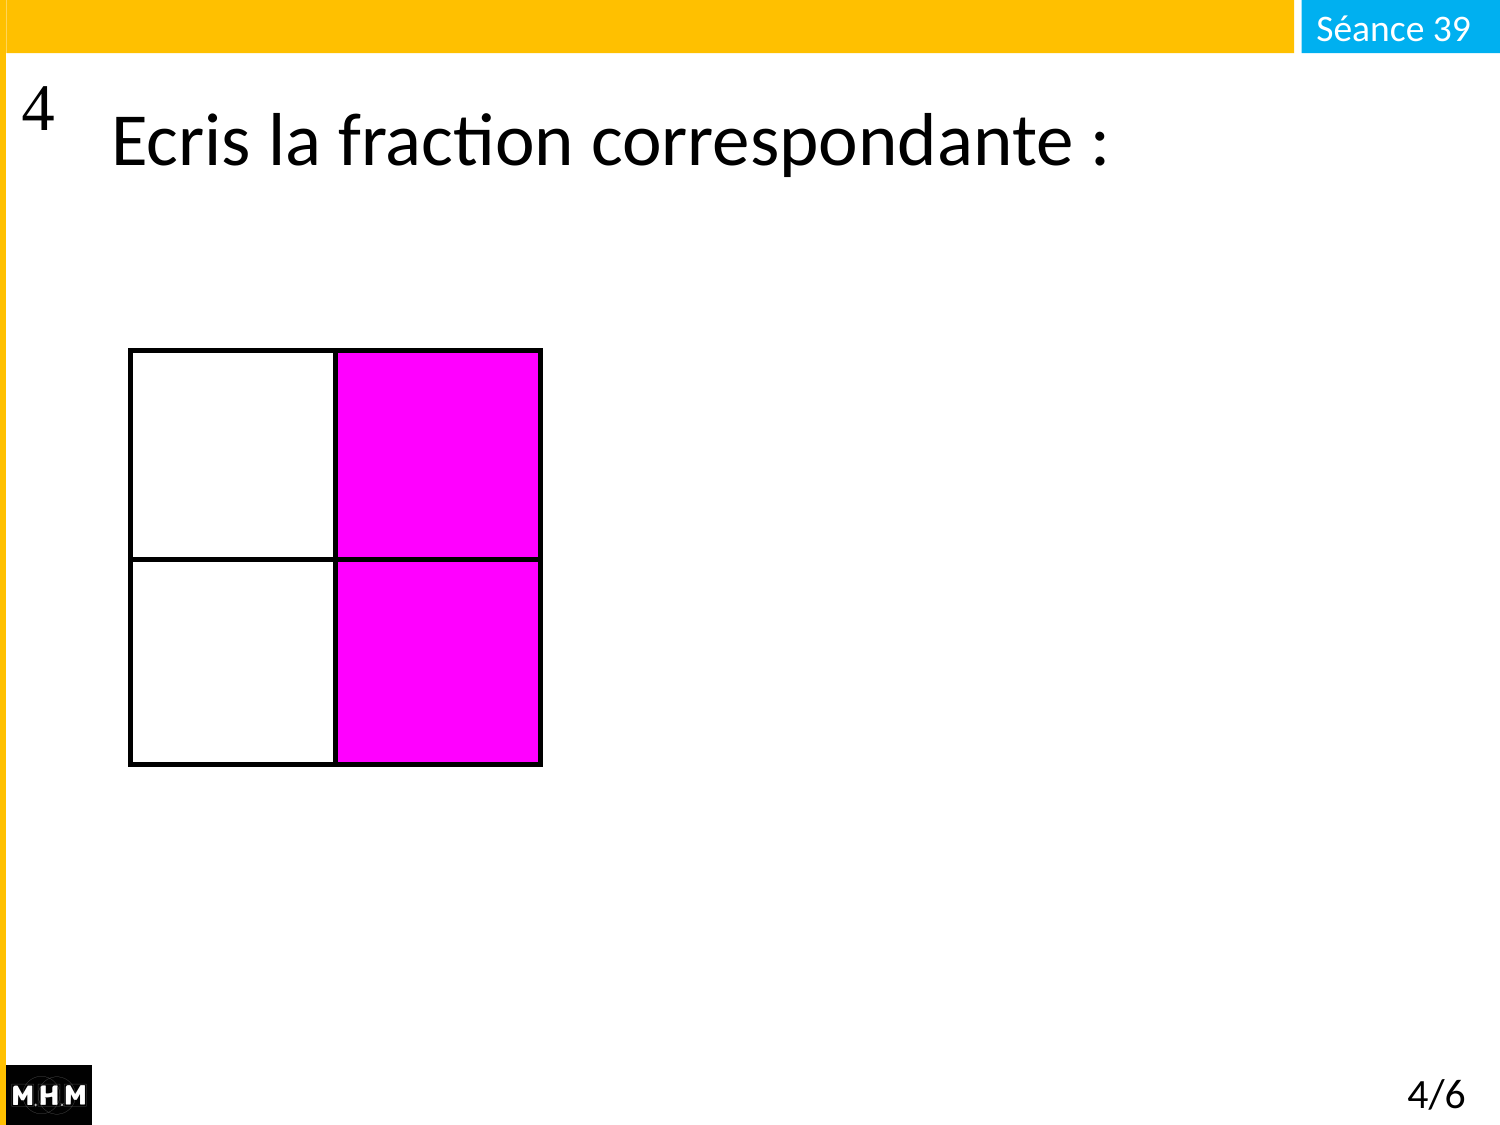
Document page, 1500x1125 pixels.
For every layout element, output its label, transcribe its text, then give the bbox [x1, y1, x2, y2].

picture [6, 1065, 92, 1125]
list 4/6 [1373, 1064, 1500, 1125]
picture [109, 329, 568, 782]
title Ecris la fraction correspondante : [96, 60, 1391, 223]
